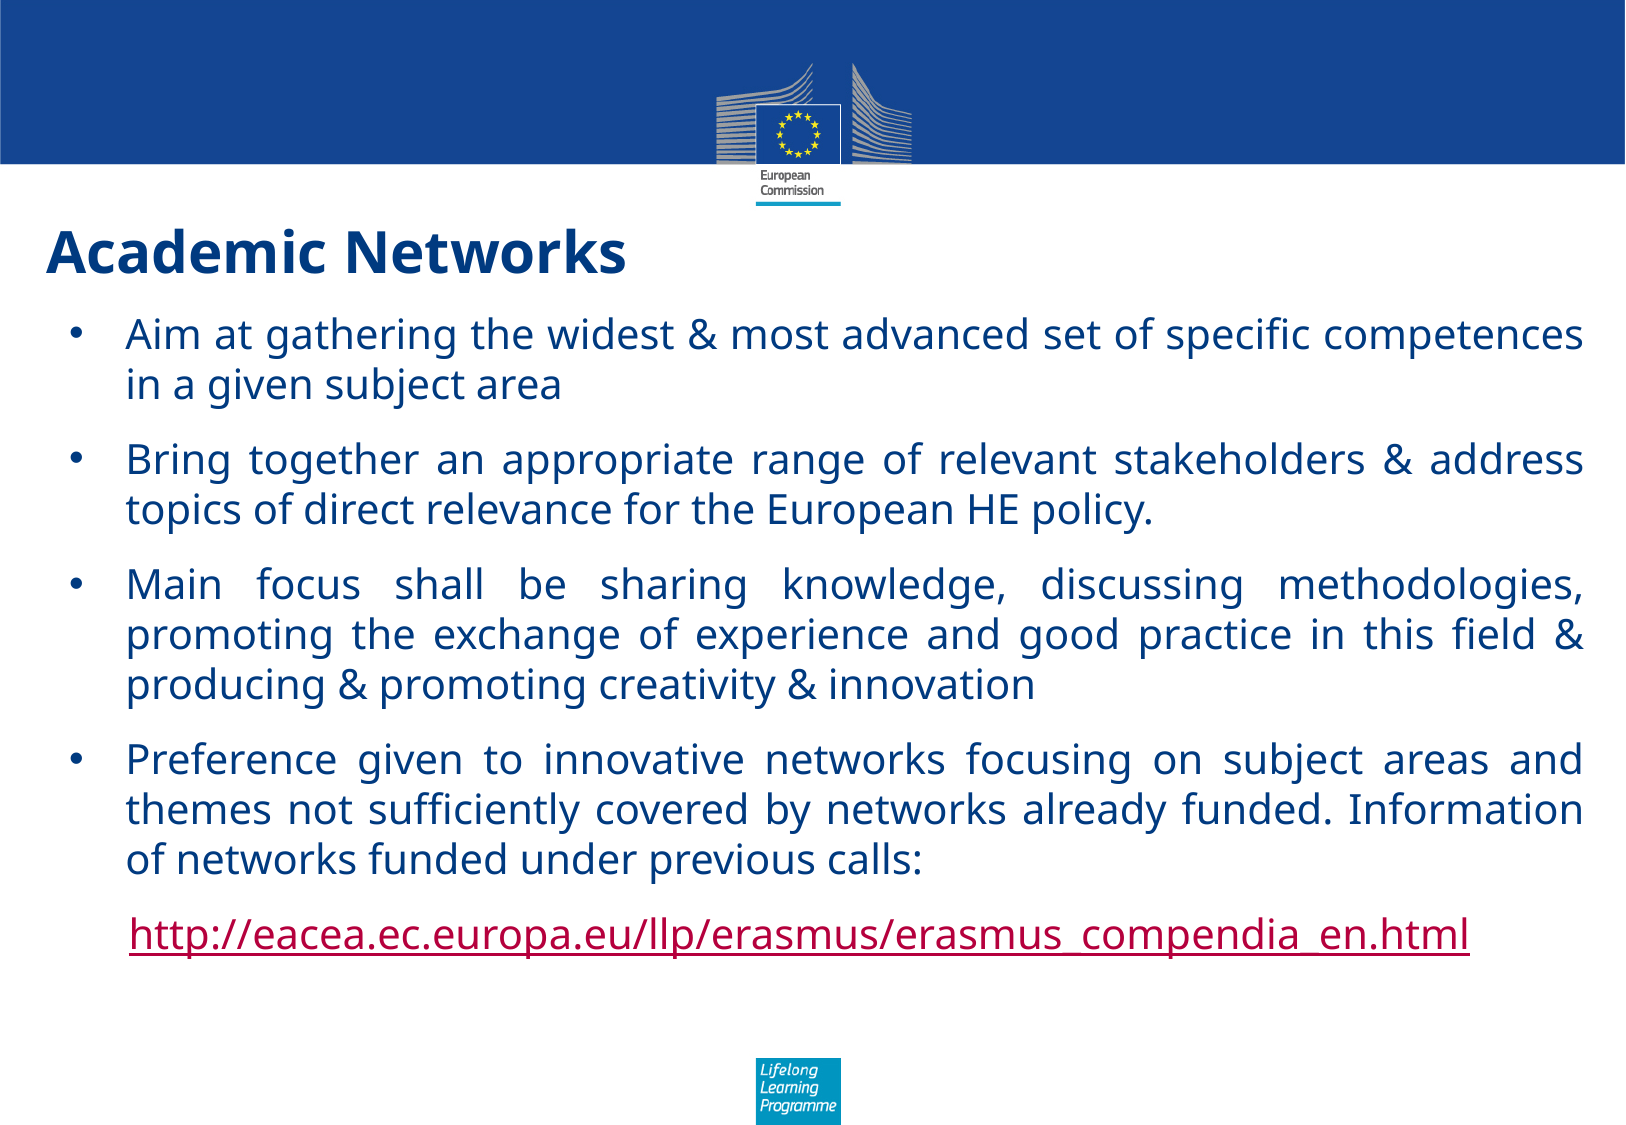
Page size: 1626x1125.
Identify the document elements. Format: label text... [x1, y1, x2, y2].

picture [780, 1104, 788, 1113]
picture [0, 0, 1625, 1125]
title Academic Networks [30, 195, 1586, 305]
picture [826, 1102, 834, 1111]
list Aim at gathering the widest & most advanced set of specific competences in a given subject area Bring together an appropriate range of relevant stakeholders & address topics of direct relevance for the European HE policy. Main focus shall be sharing knowledge, discussing methodologies, promoting the exchange of experience and good practice in this field & producing & promoting creativity & innovation Preference given to innovative networks focusing on subject areas and themes not sufficiently covered by networks already funded. Information of networks funded under previous calls: http://eacea.ec.europa.eu/llp/erasmus/erasmus_compendia_en.html [53, 299, 1601, 1006]
picture [785, 1102, 792, 1109]
picture [775, 1086, 782, 1093]
picture [810, 1070, 816, 1078]
